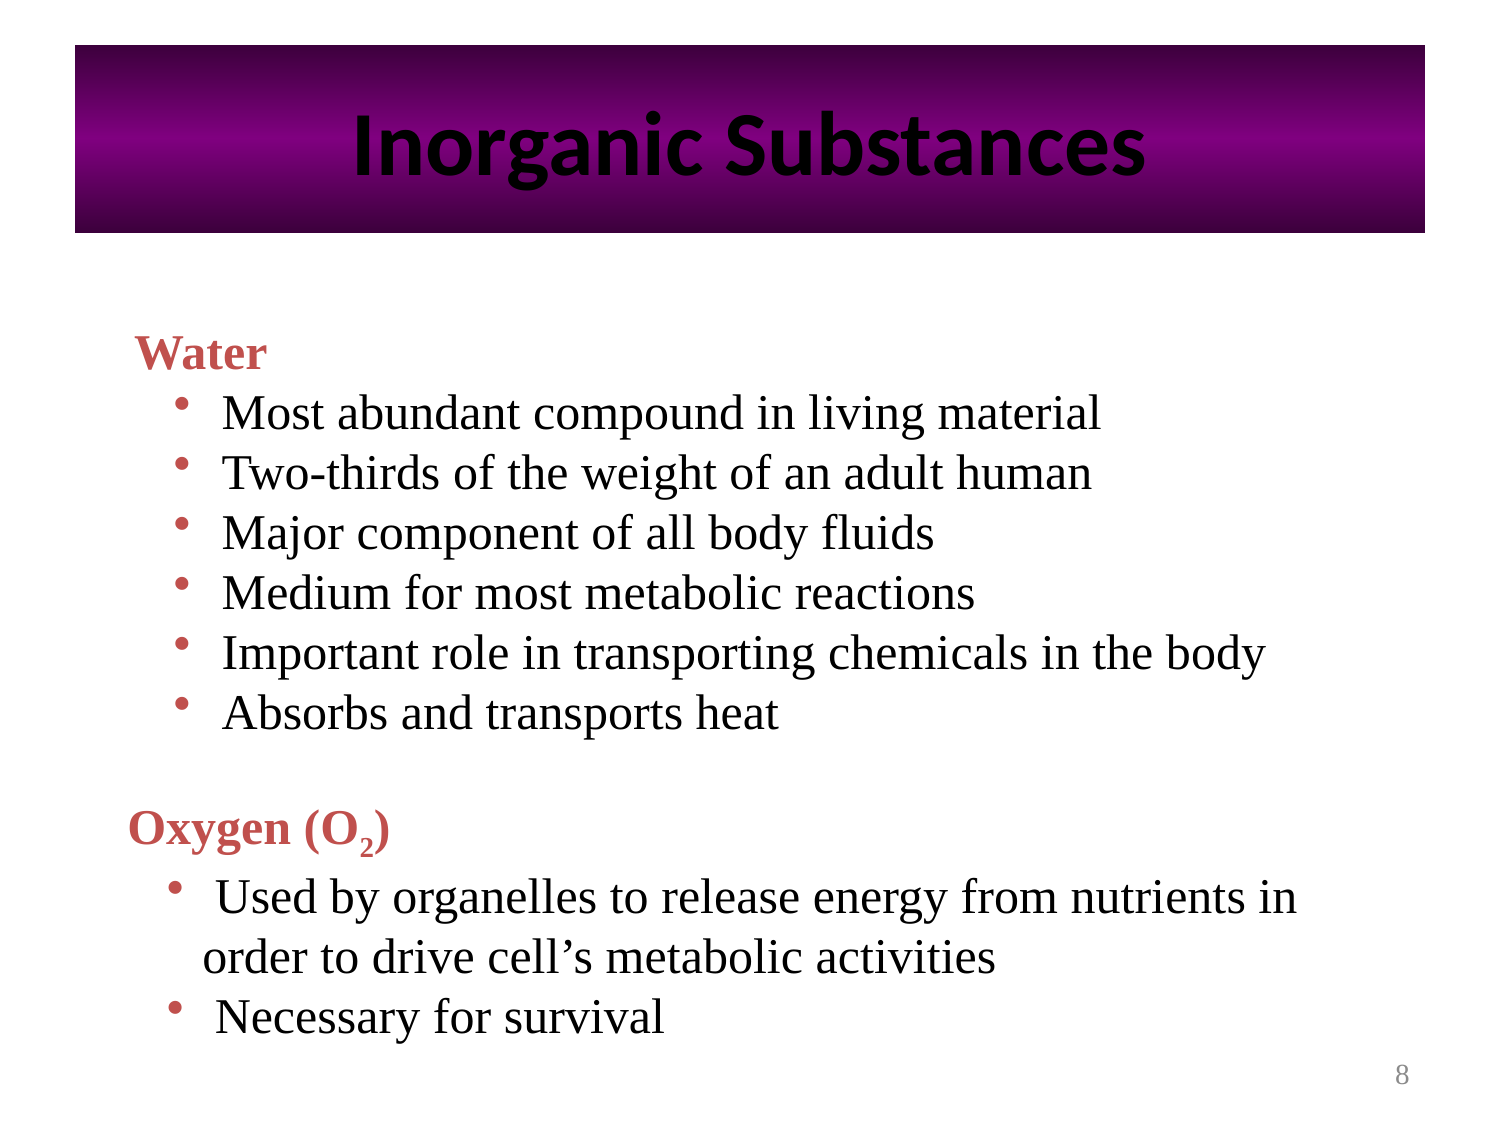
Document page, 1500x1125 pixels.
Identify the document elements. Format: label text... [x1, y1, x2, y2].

text_box Oxygen (O2) Used by organelles to release energy from nutrients in order to drive cell’s metabolic activities Necessary for survival [112, 787, 1338, 1051]
title Inorganic Substances [75, 45, 1425, 233]
text_box Water Most abundant compound in living material Two-thirds of the weight of an adult human Major component of all body fluids Medium for most metabolic reactions Important role in transporting chemicals in the body Absorbs and transports heat [119, 312, 1282, 748]
slide_number 8 [1074, 1042, 1425, 1103]
